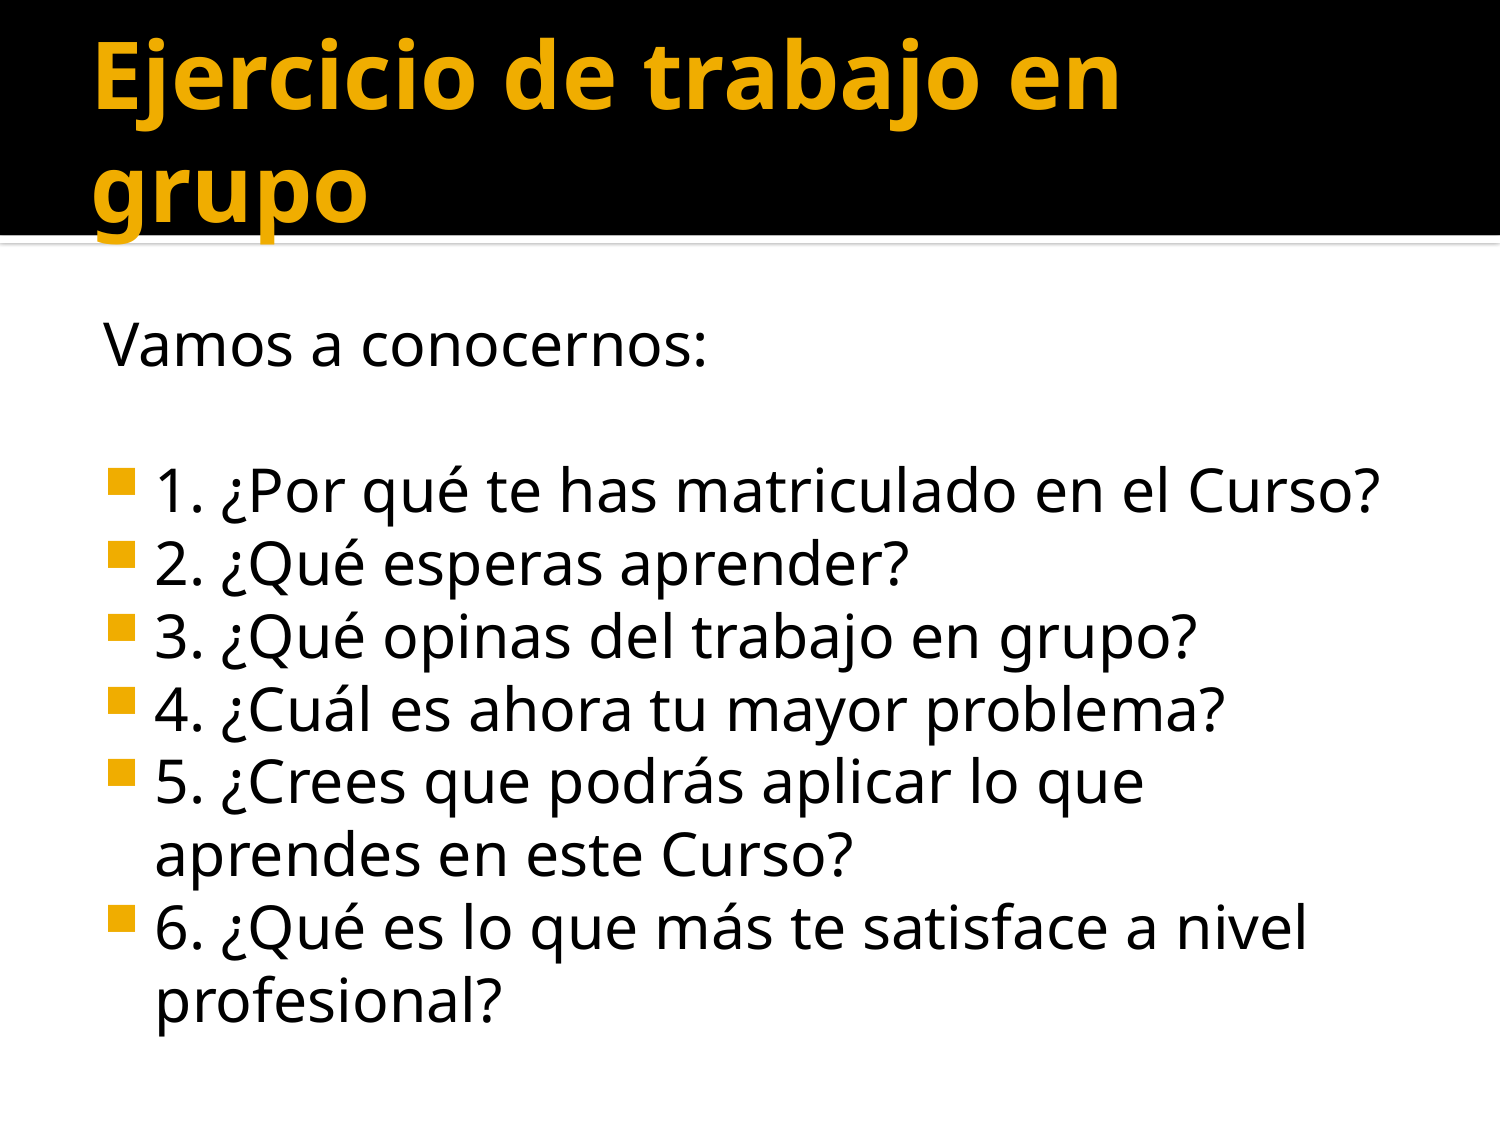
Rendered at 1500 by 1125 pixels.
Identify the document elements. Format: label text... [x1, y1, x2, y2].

list Vamos a conocernos: 1. ¿Por qué te has matriculado en el Curso? 2. ¿Qué esperas aprender? 3. ¿Qué opinas del trabajo en grupo? 4. ¿Cuál es ahora tu mayor problema? 5. ¿Crees que podrás aplicar lo que aprendes en este Curso? 6. ¿Qué es lo que más te satisface a nivel profesional? [75, 291, 1425, 1050]
title Ejercicio de trabajo en grupo [75, 25, 1425, 231]
